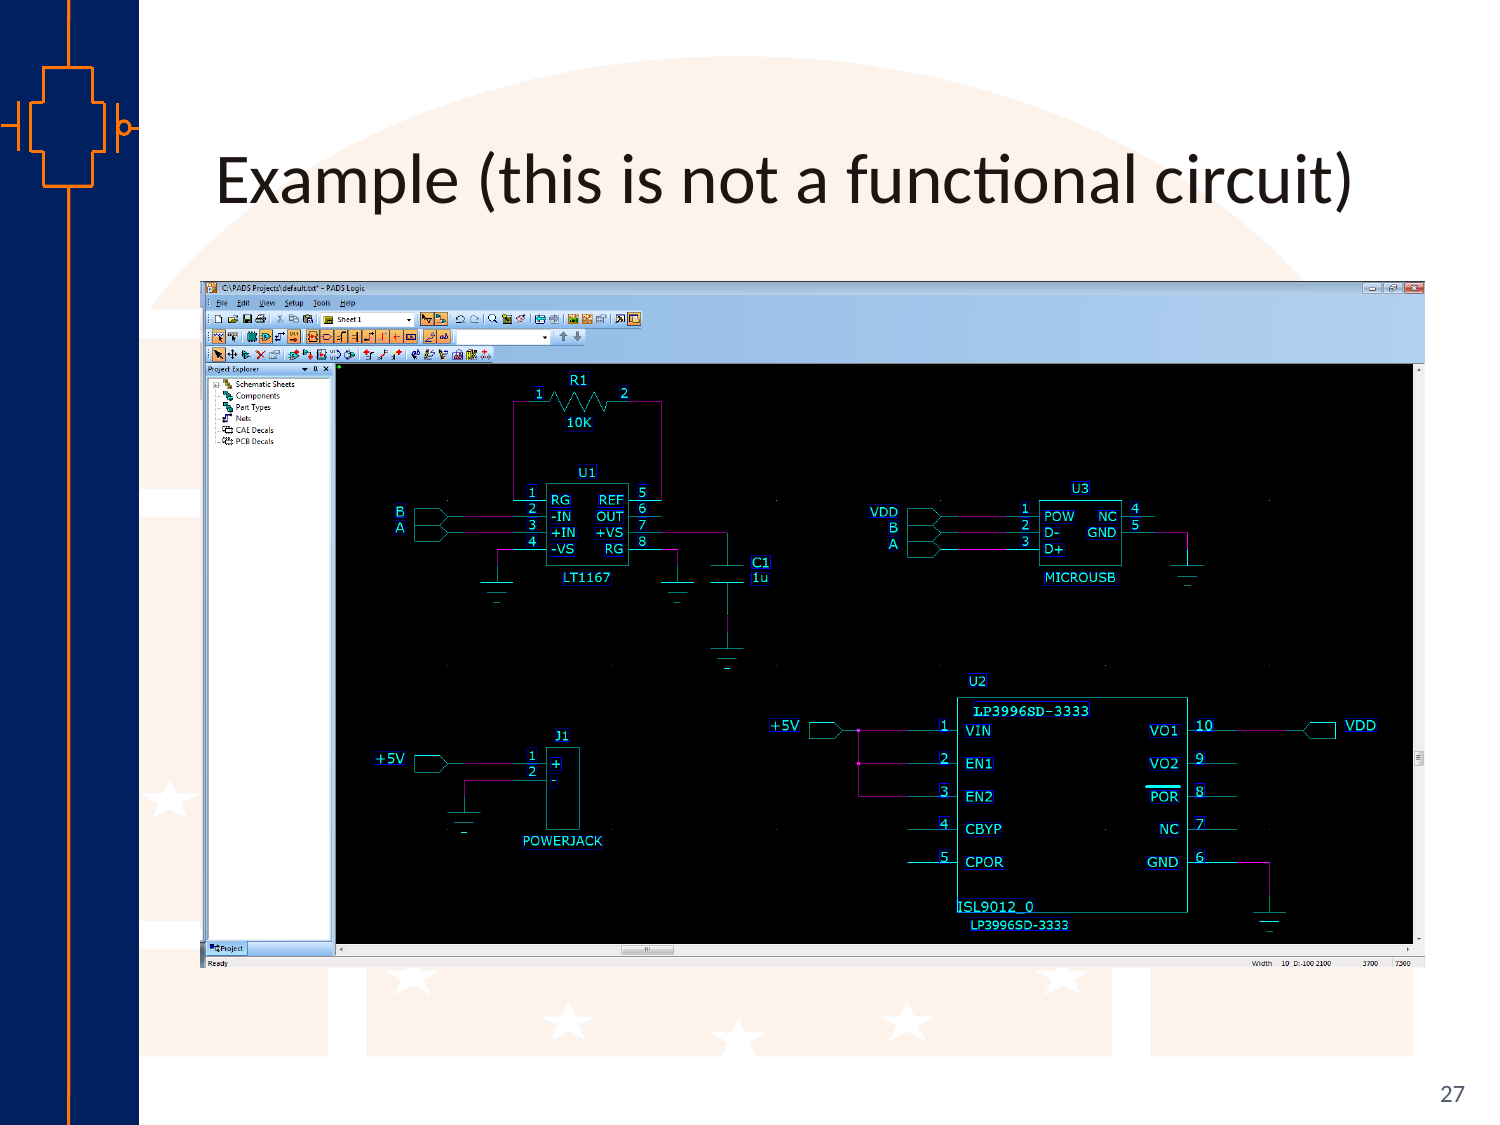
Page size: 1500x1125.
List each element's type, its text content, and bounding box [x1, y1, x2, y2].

title Example (this is not a functional circuit) [200, 37, 1388, 225]
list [199, 281, 1426, 969]
slide_number 27 [1425, 1062, 1488, 1123]
